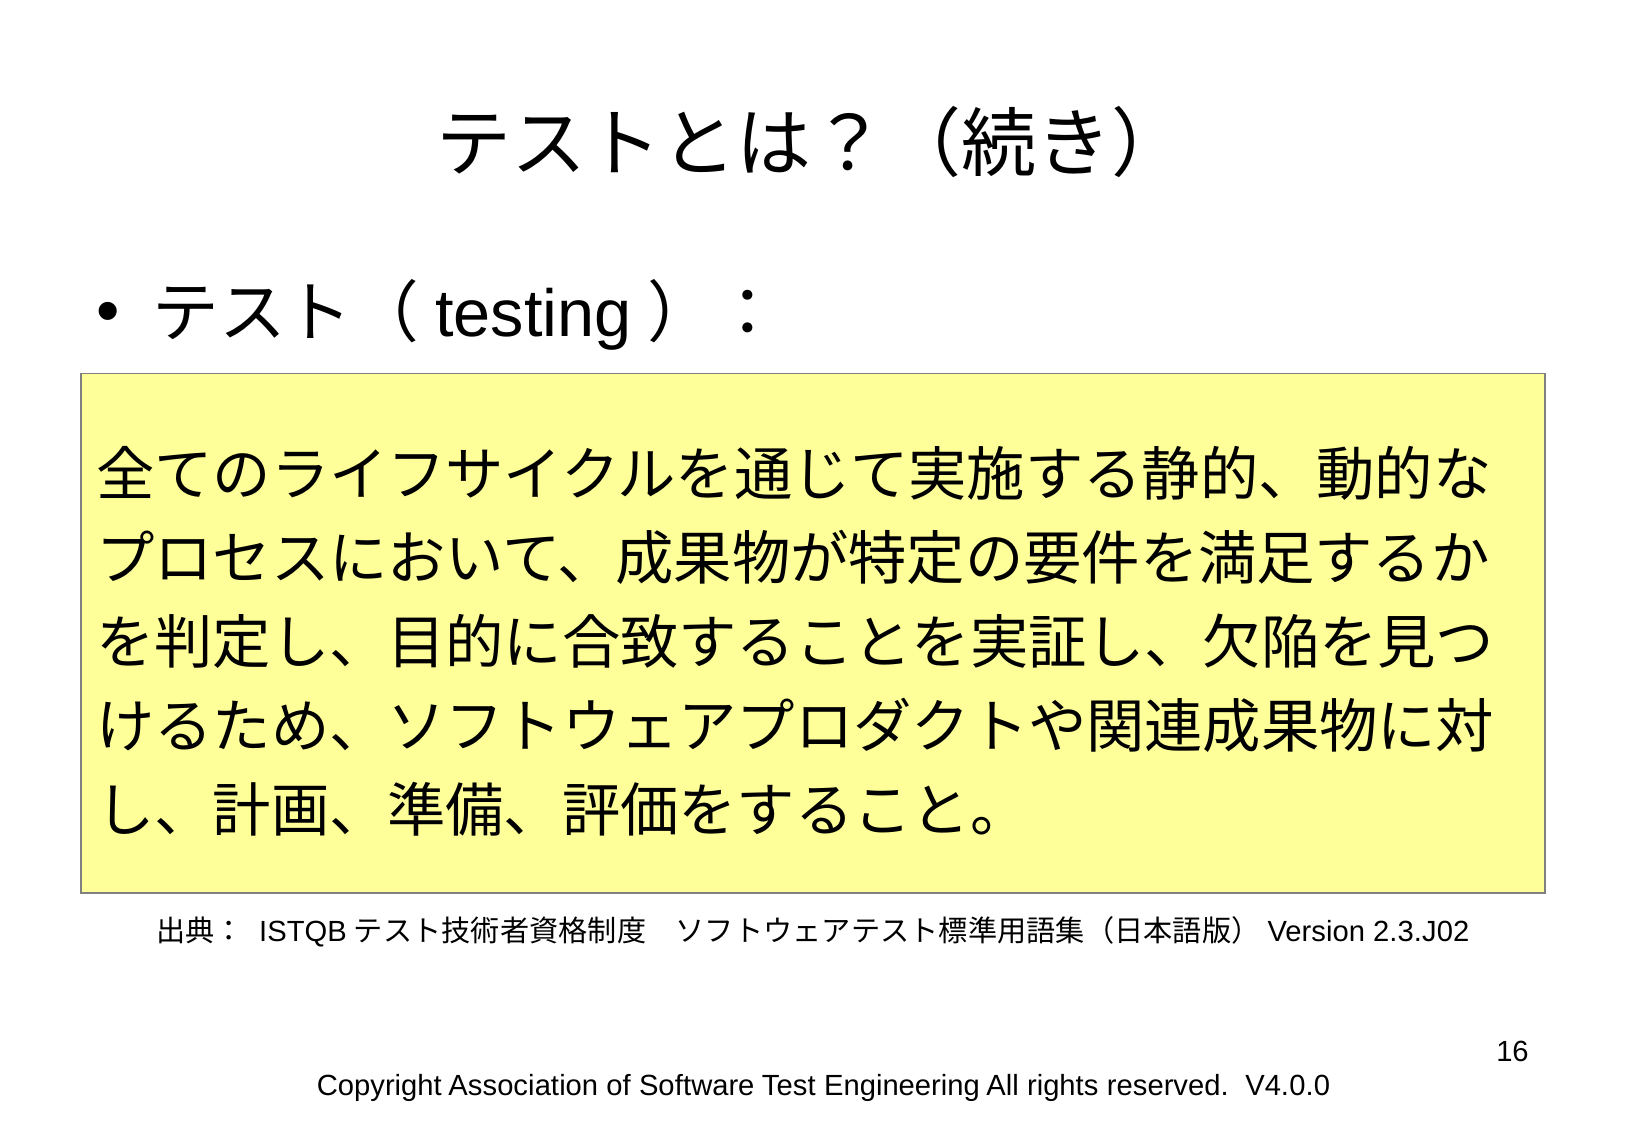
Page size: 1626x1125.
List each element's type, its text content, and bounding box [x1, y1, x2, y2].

list テスト（testing）： [81, 262, 813, 373]
title テストとは？（続き） [121, 46, 1503, 235]
text_box 全てのライフサイクルを通じて実施する静的、動的なプロセスにおいて、成果物が特定の要件を満足するかを判定し、目的に合致することを実証し、欠陥を見つけるため、ソフトウェアプロダクトや関連成果物に対し、計画、準備、評価をすること。 [81, 373, 1545, 894]
text_box 出典： ISTQBテスト技術者資格制度 ソフトウェアテスト標準用語集（日本語版）Version 2.3.J02 [49, 904, 1577, 955]
slide_number ‹#› [1164, 1024, 1544, 1103]
footer Copyright Association of Software Test Engineering All rights reserved. V4.0.0 [233, 1058, 1415, 1103]
